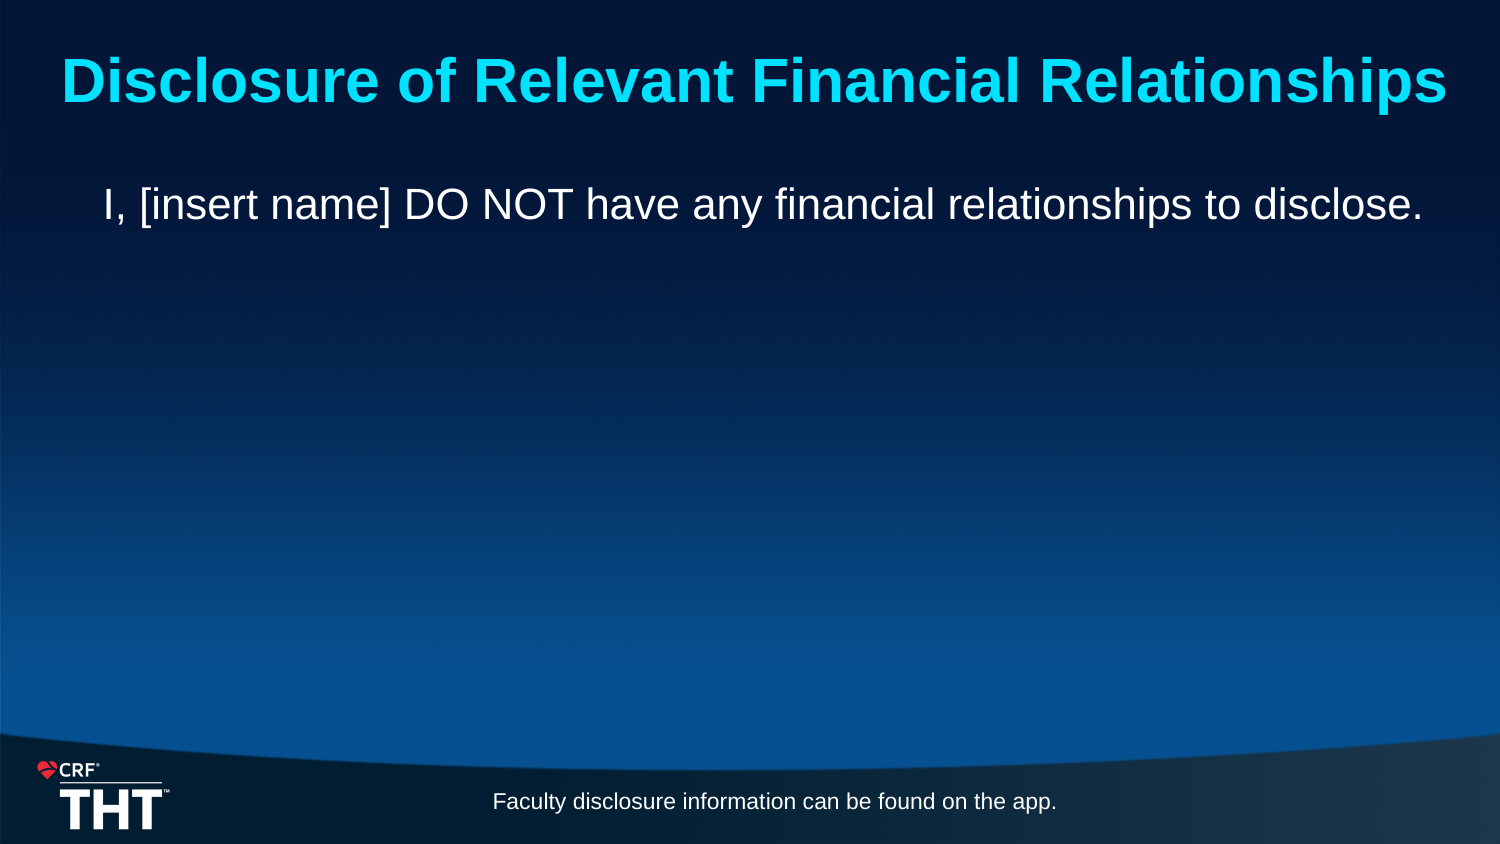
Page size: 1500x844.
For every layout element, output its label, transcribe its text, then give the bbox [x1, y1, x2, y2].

text_box Faculty disclosure information can be found on the app. [477, 779, 1073, 822]
list I, [insert name] DO NOT have any financial relationships to disclose. [87, 168, 1464, 676]
text_box Disclosure of Relevant Financial Relationships [48, 33, 1463, 103]
picture [0, 0, 1500, 844]
